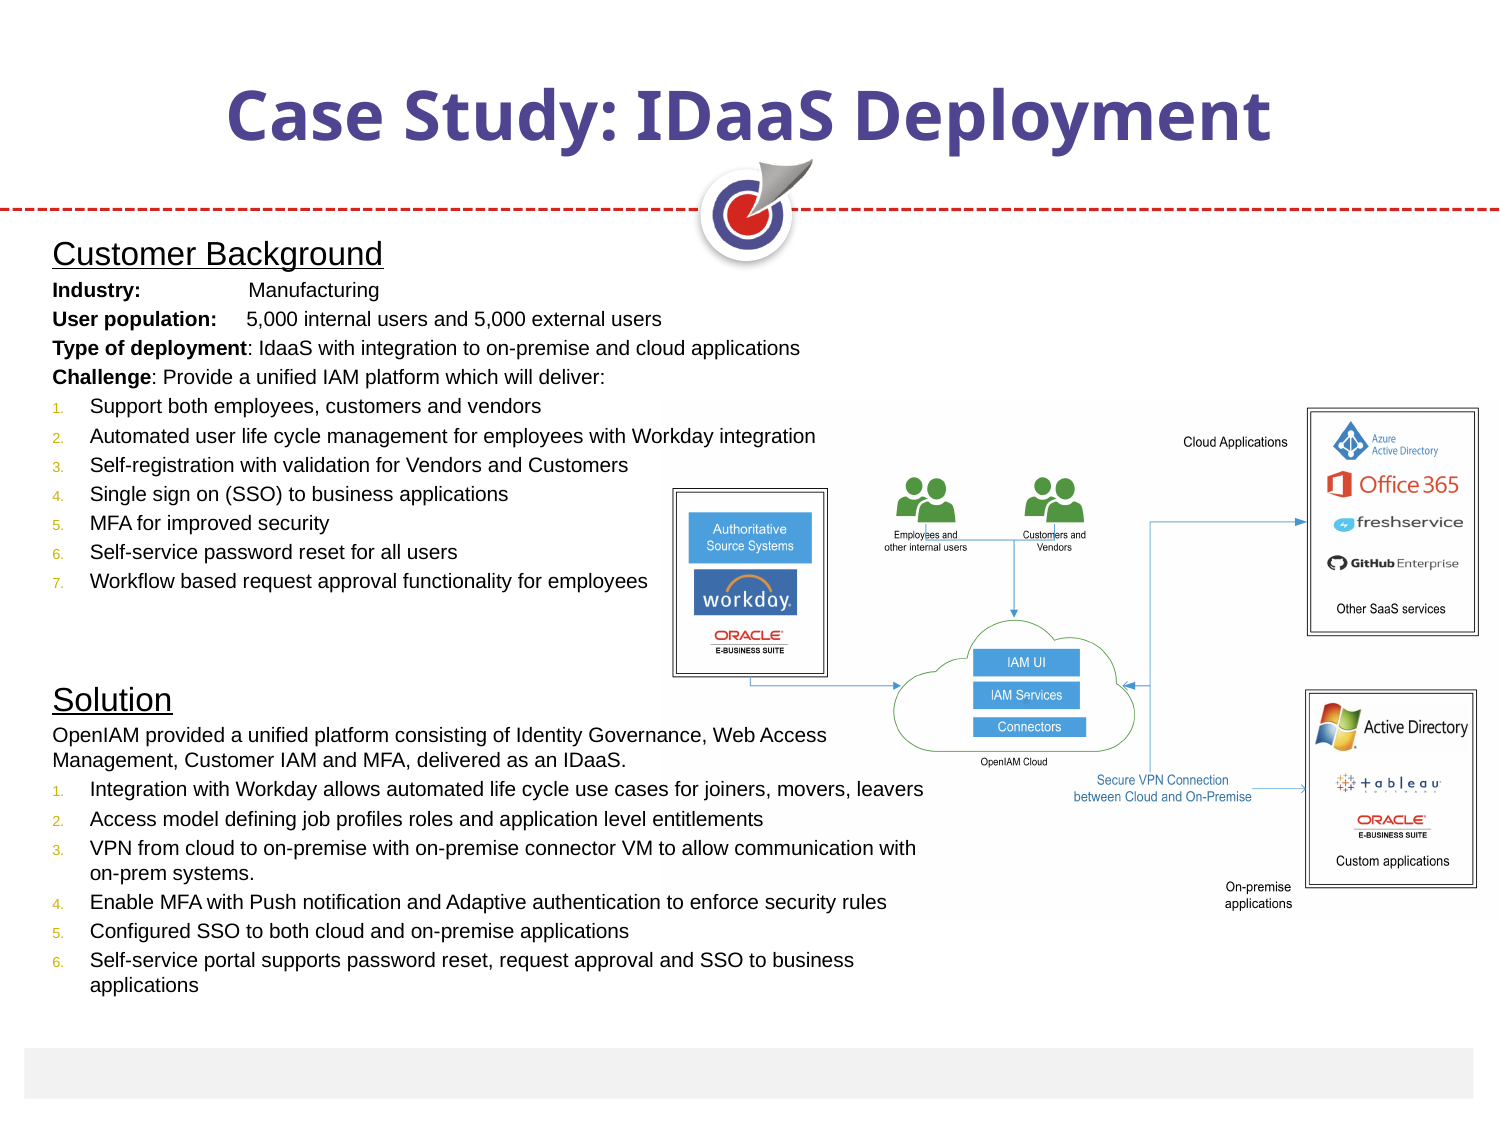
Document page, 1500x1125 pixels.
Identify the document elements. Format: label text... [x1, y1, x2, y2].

text_box Customer Background Industry: Manufacturing User population: 5,000 internal users and 5,000 external users Type of deployment: IdaaS with integration to on-premise and cloud applications Challenge: Provide a unified IAM platform which will deliver: Support both employees, customers and vendors Automated user life cycle management for employees with Workday integration Self-registration with validation for Vendors and Customers Single sign on (SSO) to business applications MFA for improved security Self-service password reset for all users Workflow based request approval functionality for employees [37, 224, 900, 630]
text_box Solution OpenIAM provided a unified platform consisting of Identity Governance, Web Access Management, Customer IAM and MFA, delivered as an IDaaS. Integration with Workday allows automated life cycle use cases for joiners, movers, leavers Access model defining job profiles roles and application level entitlements VPN from cloud to on-premise with on-premise connector VM to allow communication with on-prem systems. Enable MFA with Push notification and Adaptive authentication to enforce security rules Configured SSO to both cloud and on-premise applications Self-service portal supports password reset, request approval and SSO to business applications [37, 670, 963, 1125]
picture [712, 162, 813, 224]
title Case Study: IDaaS Deployment [49, 37, 1450, 162]
picture [660, 399, 1499, 919]
